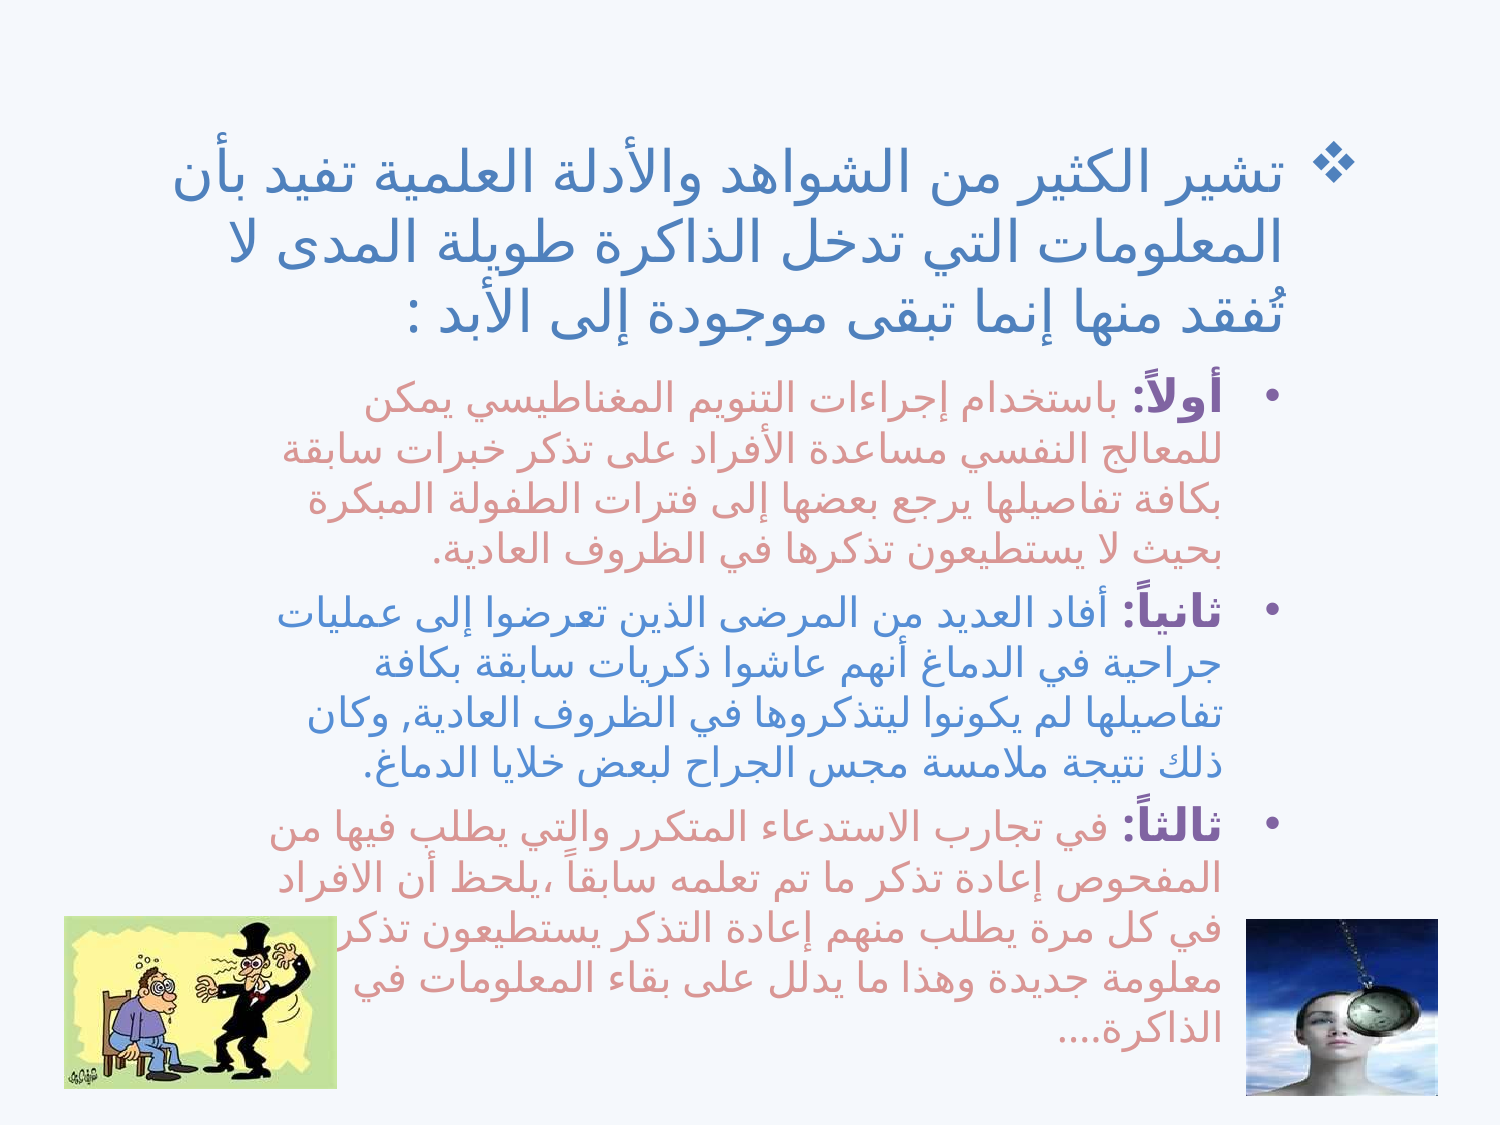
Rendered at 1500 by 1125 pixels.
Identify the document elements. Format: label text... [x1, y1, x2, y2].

picture [1245, 918, 1438, 1097]
title تشير الكثير من الشواهد والأدلة العلمية تفيد بأن المعلومات التي تدخل الذاكرة طويلة المدى لا تُفقد منها إنما تبقى موجودة إلى الأبد : [100, 140, 1376, 338]
list أولاً: باستخدام إجراءات التنويم المغناطيسي يمكن للمعالج النفسي مساعدة الأفراد على تذكر خبرات سابقة بكافة تفاصيلها يرجع بعضها إلى فترات الطفولة المبكرة بحيث لا يستطيعون تذكرها في الظروف العادية. ثانياً: أفاد العديد من المرضى الذين تعرضوا إلى عمليات جراحية في الدماغ أنهم عاشوا ذكريات سابقة بكافة تفاصيلها لم يكونوا ليتذكروها في الظروف العادية, وكان ذلك نتيجة ملامسة مجس الجراح لبعض خلايا الدماغ. ثالثاً: في تجارب الاستدعاء المتكرر والتي يطلب فيها من المفحوص إعادة تذكر ما تم تعلمه سابقاً ،يلحظ أن الافراد في كل مرة يطلب منهم إعادة التذكر يستطيعون تذكر معلومة جديدة وهذا ما يدلل على بقاء المعلومات في الذاكرة…. [218, 359, 1296, 965]
picture [64, 916, 337, 1090]
